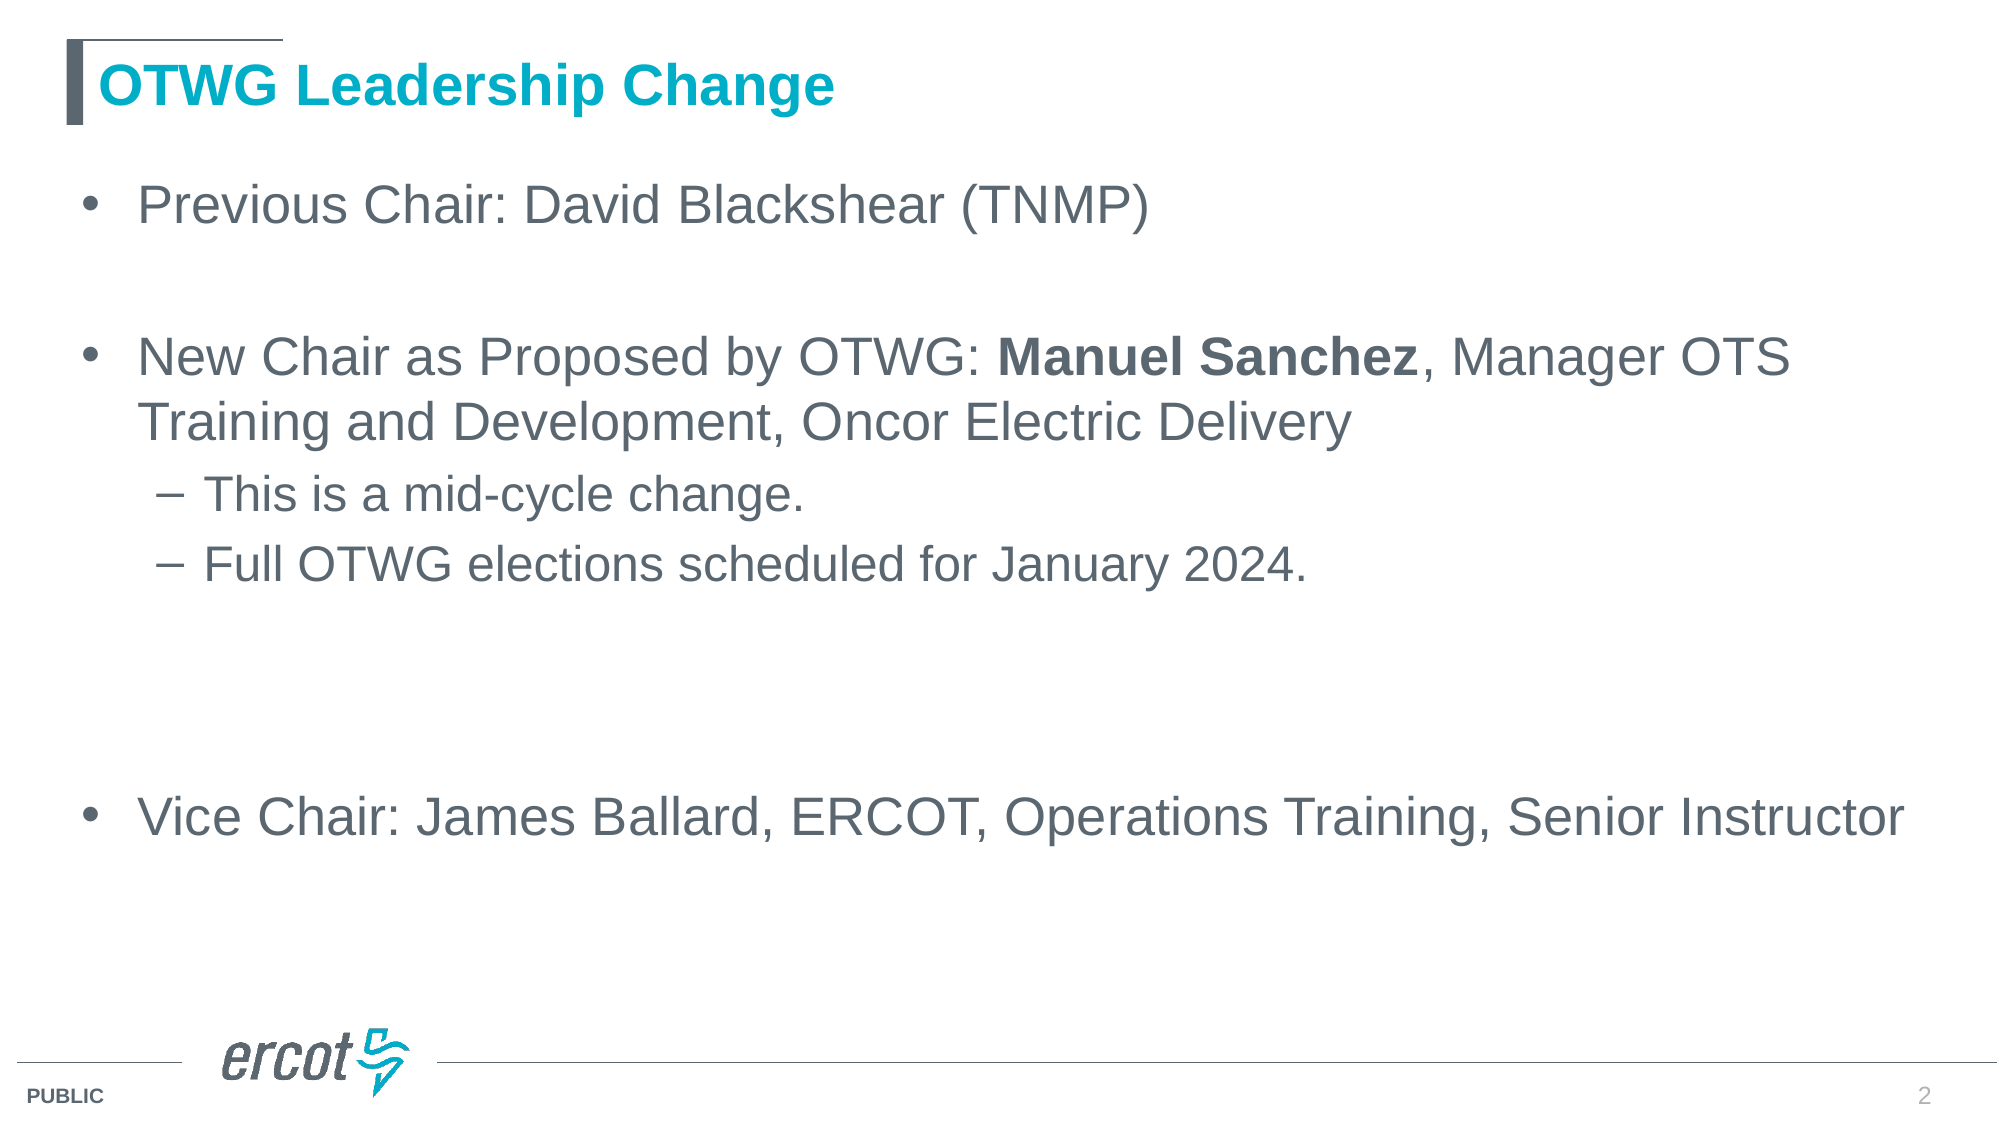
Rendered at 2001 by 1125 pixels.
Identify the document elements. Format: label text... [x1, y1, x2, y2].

list Previous Chair: David Blackshear (TNMP) New Chair as Proposed by OTWG: Manuel Sanchez, Manager OTS Training and Development, Oncor Electric Delivery This is a mid-cycle change. Full OTWG elections scheduled for January 2024. Vice Chair: James Ballard, ERCOT, Operations Training, Senior Instructor [66, 162, 1934, 992]
slide_number 2 [1866, 1076, 1984, 1113]
picture [218, 1024, 413, 1100]
title OTWG Leadership Change [83, 39, 1934, 125]
